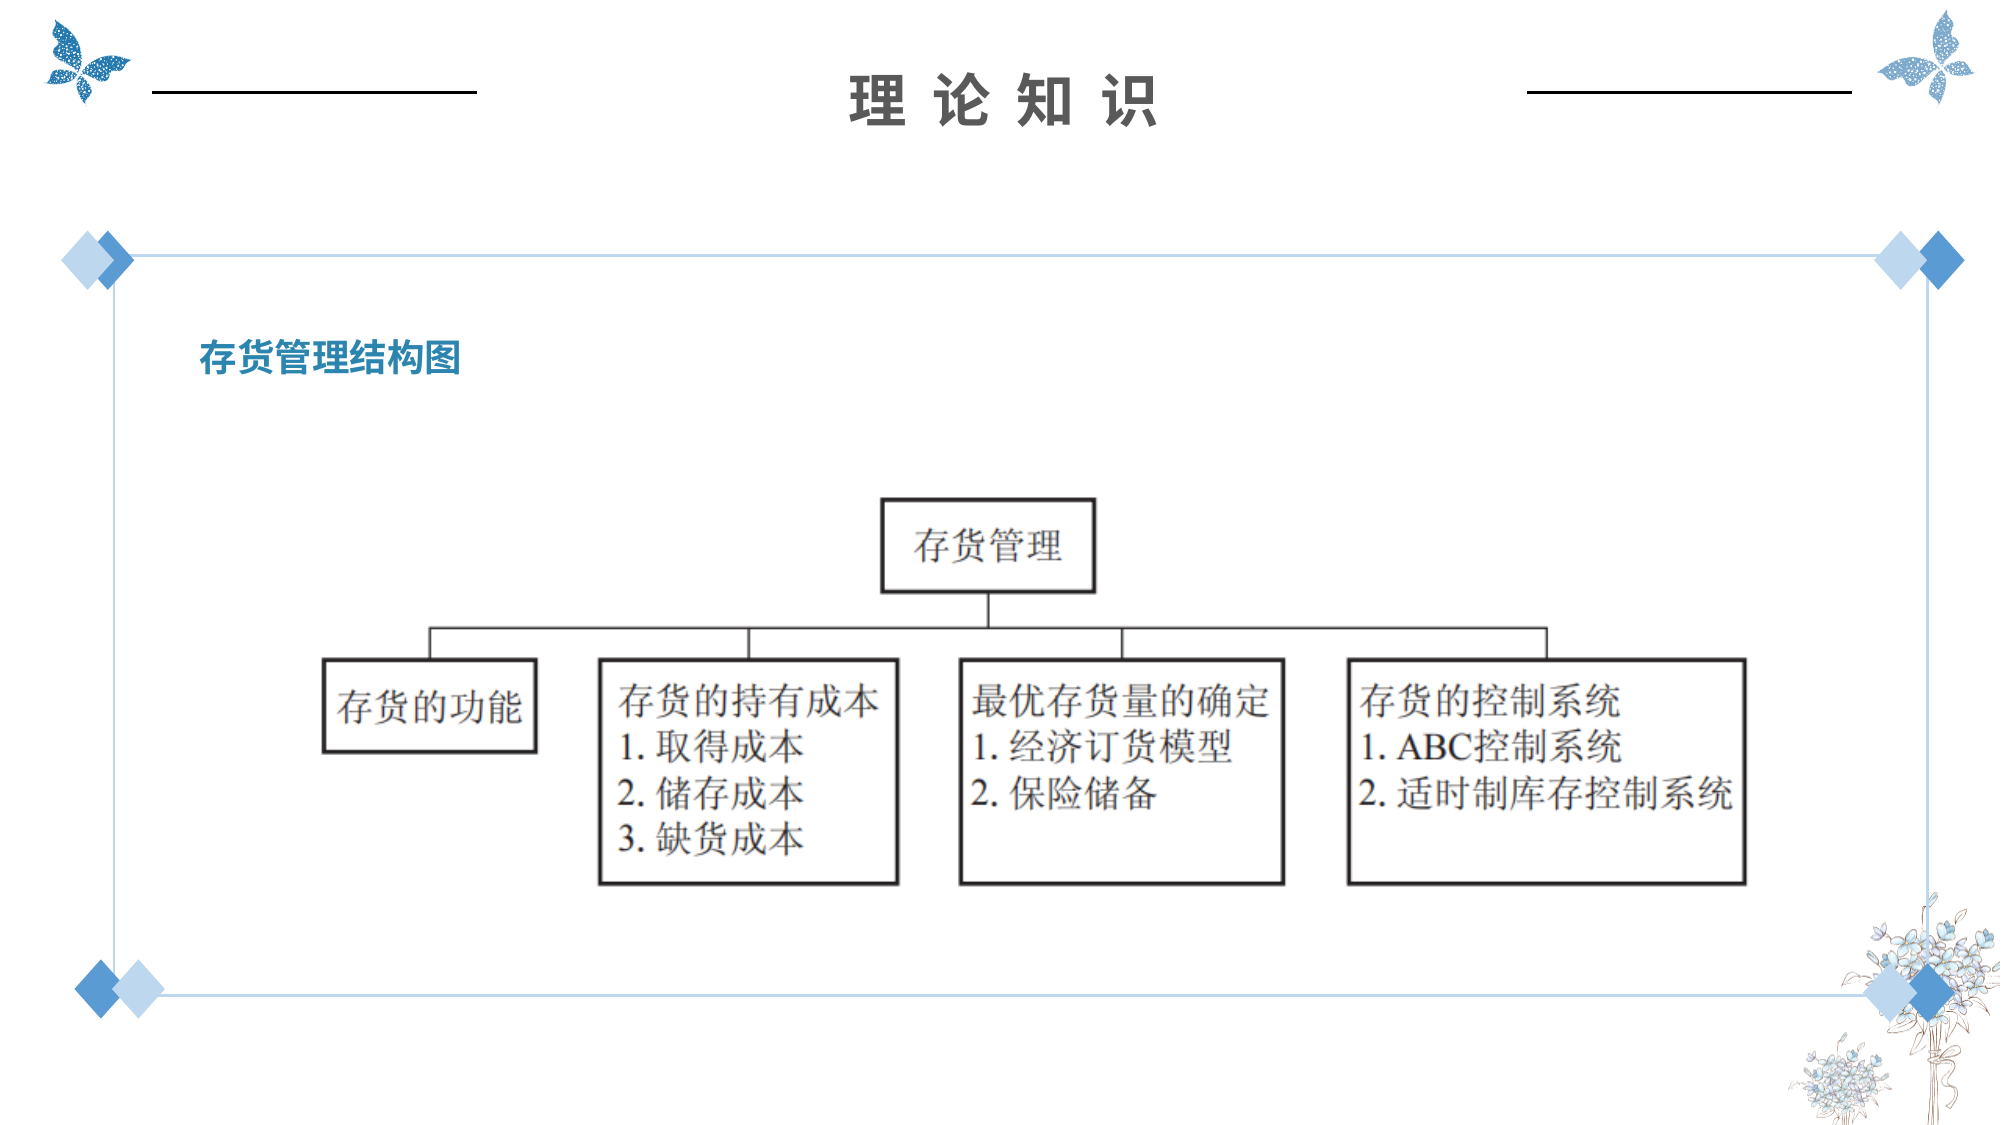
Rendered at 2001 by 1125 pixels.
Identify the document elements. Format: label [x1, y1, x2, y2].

text_box [61, 230, 1965, 1023]
text_box [151, 55, 1852, 142]
picture [1788, 892, 2000, 1125]
picture [164, 479, 1825, 918]
